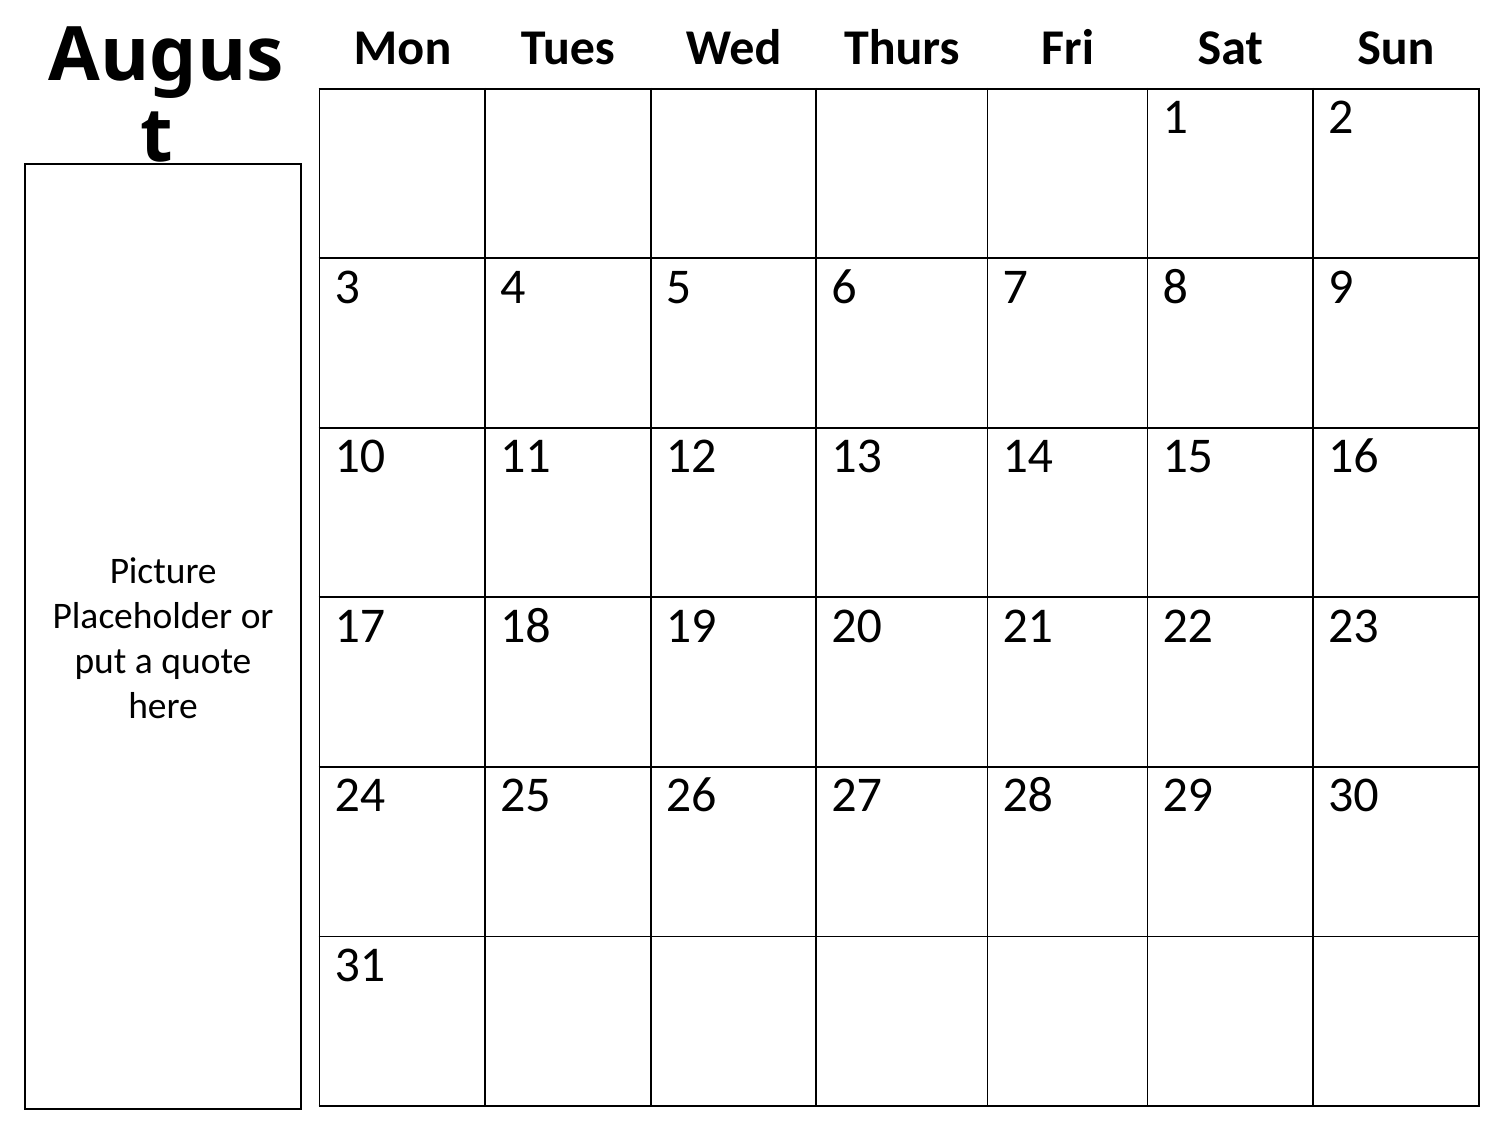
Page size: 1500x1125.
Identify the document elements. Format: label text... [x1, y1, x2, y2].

table_cell 10 [320, 429, 484, 596]
table_cell 8 [1148, 259, 1312, 427]
table_cell 22 [1148, 598, 1312, 766]
table_cell [652, 937, 815, 1105]
table_header Fri [988, 15, 1148, 88]
table_cell 27 [817, 768, 987, 936]
table_cell 9 [1314, 259, 1478, 427]
table_cell [320, 90, 484, 257]
table_cell 28 [988, 768, 1147, 936]
table_cell 29 [1148, 768, 1312, 936]
table_cell [1148, 937, 1312, 1105]
table_cell 2 [1314, 90, 1478, 257]
table_cell 14 [988, 429, 1147, 596]
table_cell 6 [817, 259, 987, 427]
table_cell 30 [1314, 768, 1478, 936]
table_cell 15 [1148, 429, 1312, 596]
table_cell 18 [486, 598, 650, 766]
table_cell 7 [988, 259, 1147, 427]
table_cell 26 [652, 768, 815, 936]
table_cell 25 [486, 768, 650, 936]
table_cell [988, 937, 1147, 1105]
table_cell 16 [1314, 429, 1478, 596]
table_cell 11 [486, 429, 650, 596]
table_header Tues [485, 15, 651, 88]
table_header Mon [320, 15, 485, 88]
table_cell 21 [988, 598, 1147, 766]
table_cell [486, 937, 650, 1105]
table_cell 23 [1314, 598, 1478, 766]
table_cell [817, 90, 987, 257]
table_cell [652, 90, 815, 257]
title August [29, 34, 303, 160]
table_cell 12 [652, 429, 815, 596]
table_cell [988, 90, 1147, 257]
table_cell [486, 90, 650, 257]
table_cell 31 [320, 937, 484, 1105]
table_header Thurs [816, 15, 988, 88]
table_header Sun [1313, 15, 1479, 88]
table_header Wed [651, 15, 816, 88]
table_cell 24 [320, 768, 484, 936]
table_header Sat [1148, 15, 1313, 88]
text_box Picture Placeholder or put a quote here [24, 163, 302, 1110]
table_cell 4 [486, 259, 650, 427]
table_cell 1 [1148, 90, 1312, 257]
table_cell 19 [652, 598, 815, 766]
table_cell [1314, 937, 1478, 1105]
table_cell [817, 937, 987, 1105]
table_cell 20 [817, 598, 987, 766]
table_cell 17 [320, 598, 484, 766]
table_cell 5 [652, 259, 815, 427]
table_cell 3 [320, 259, 484, 427]
table_cell 13 [817, 429, 987, 596]
